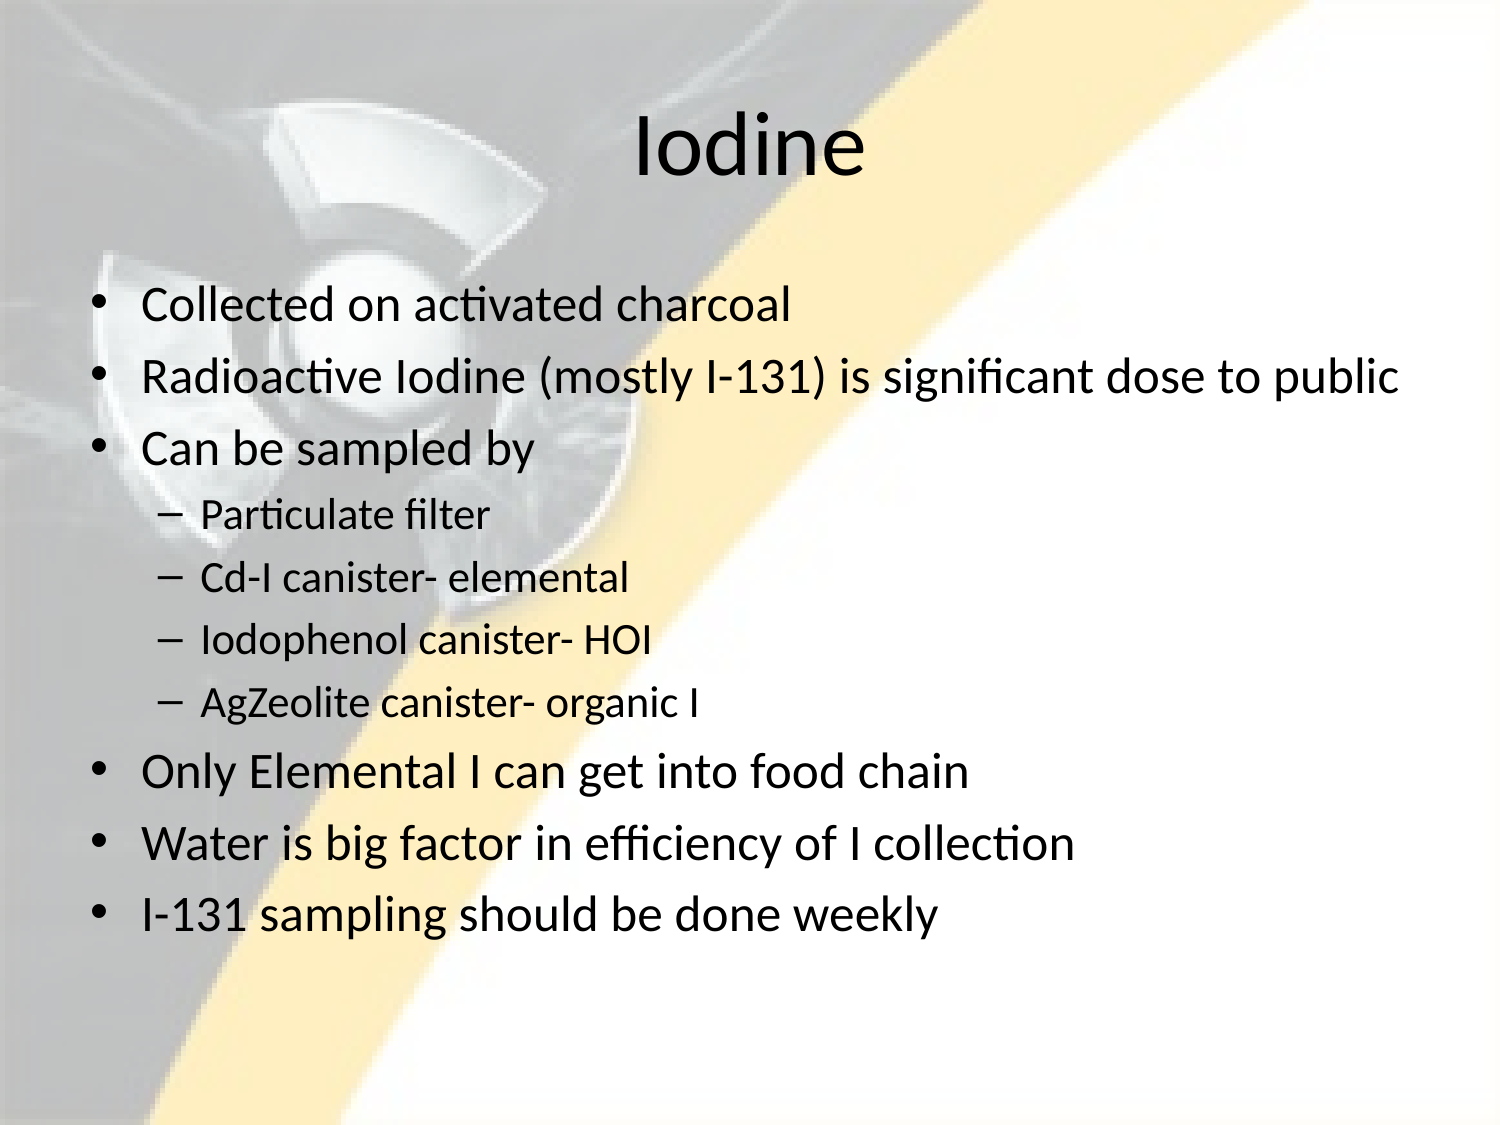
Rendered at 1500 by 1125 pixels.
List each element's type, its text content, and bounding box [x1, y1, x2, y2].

list Collected on activated charcoal Radioactive Iodine (mostly I-131) is significant dose to public Can be sampled by Particulate filter Cd-I canister- elemental Iodophenol canister- HOI AgZeolite canister- organic I Only Elemental I can get into food chain Water is big factor in efficiency of I collection I-131 sampling should be done weekly [75, 262, 1425, 1005]
title Iodine [75, 45, 1425, 233]
